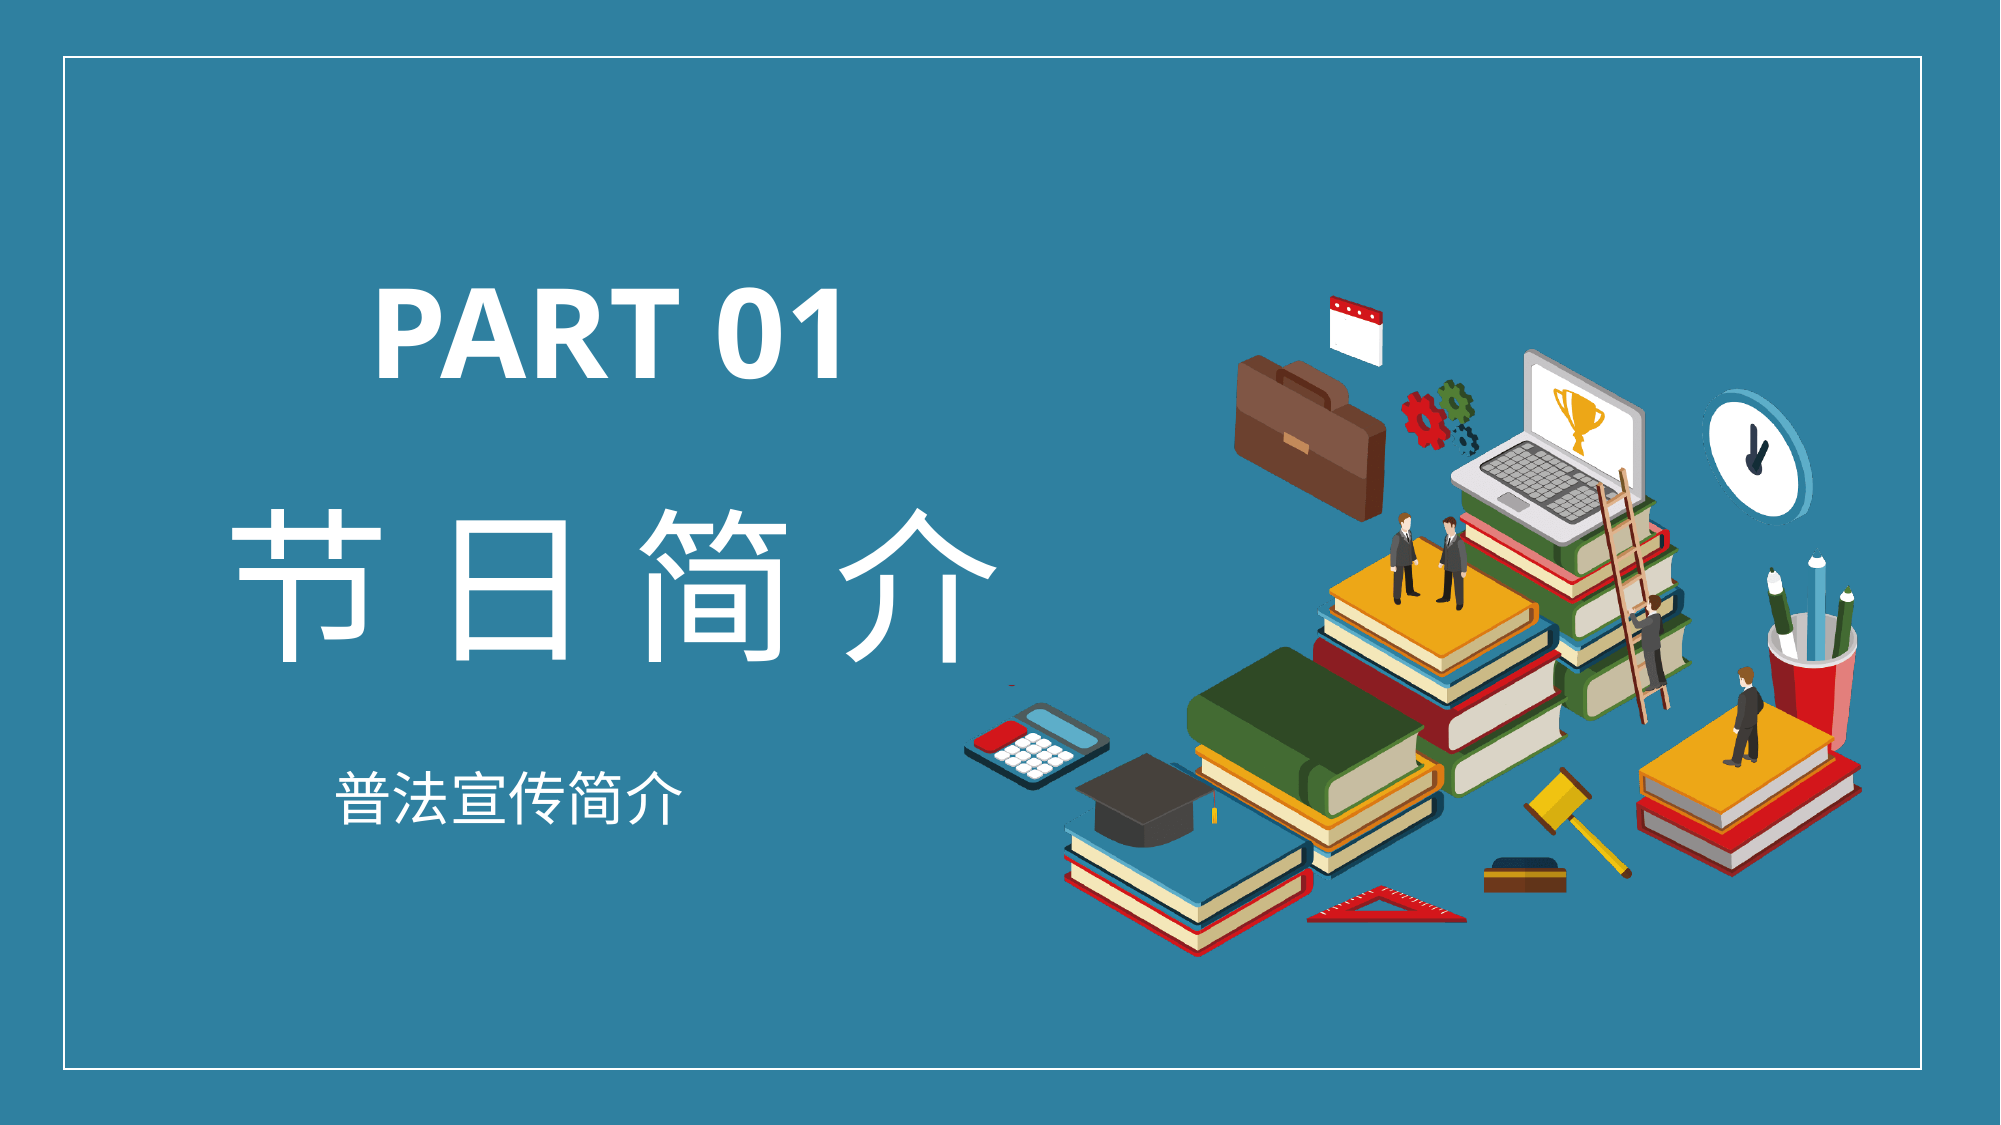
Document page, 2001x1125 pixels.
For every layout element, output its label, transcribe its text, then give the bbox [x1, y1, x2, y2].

text_box PART 01 [179, 246, 1047, 412]
picture [964, 295, 1862, 957]
text_box 节 日 简 介 [103, 475, 964, 691]
text_box 普法宣传简介 [319, 755, 907, 840]
